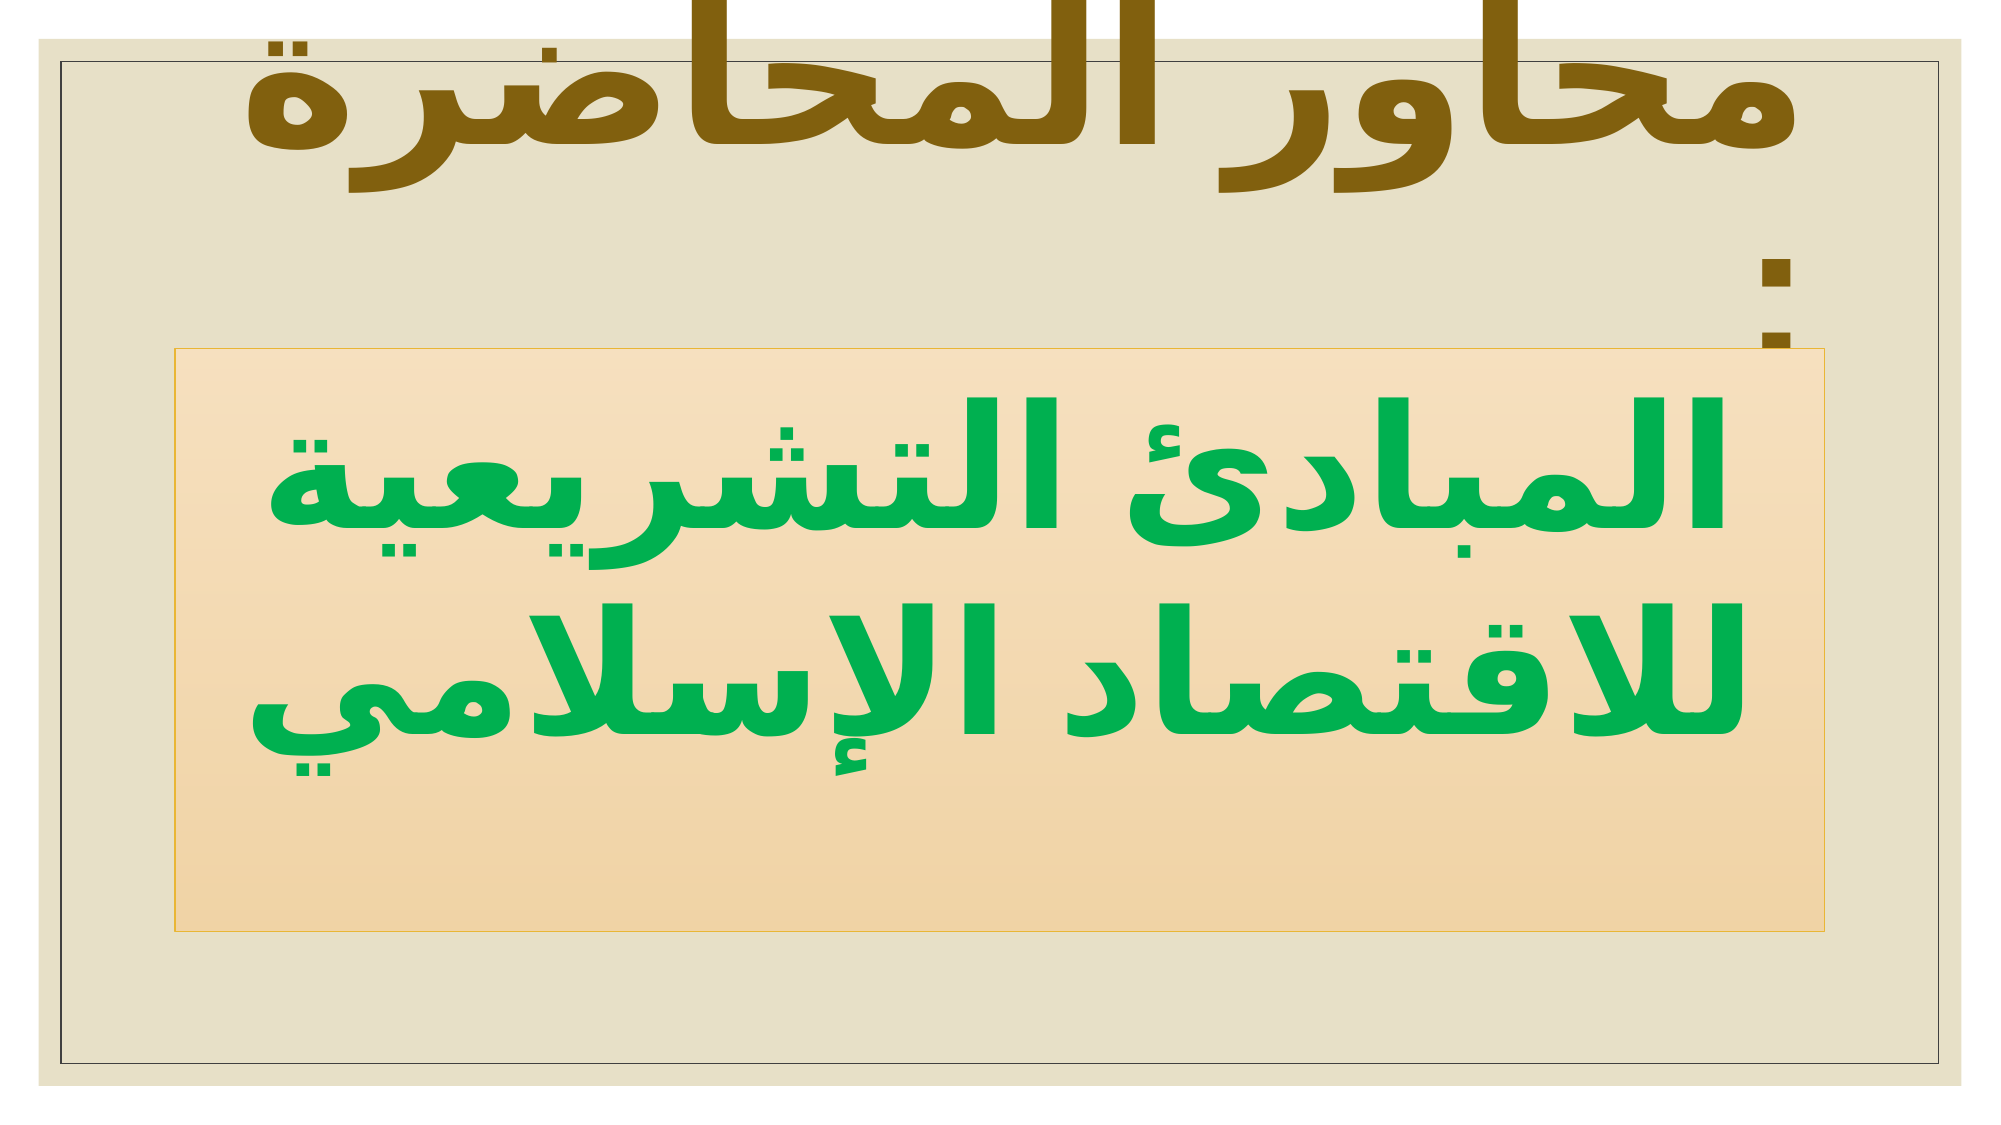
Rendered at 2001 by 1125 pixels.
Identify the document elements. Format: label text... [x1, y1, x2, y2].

list المبادئ التشريعية للاقتصاد الإسلامي [174, 348, 1825, 932]
title محاور المحاضرة : [174, 92, 1825, 283]
